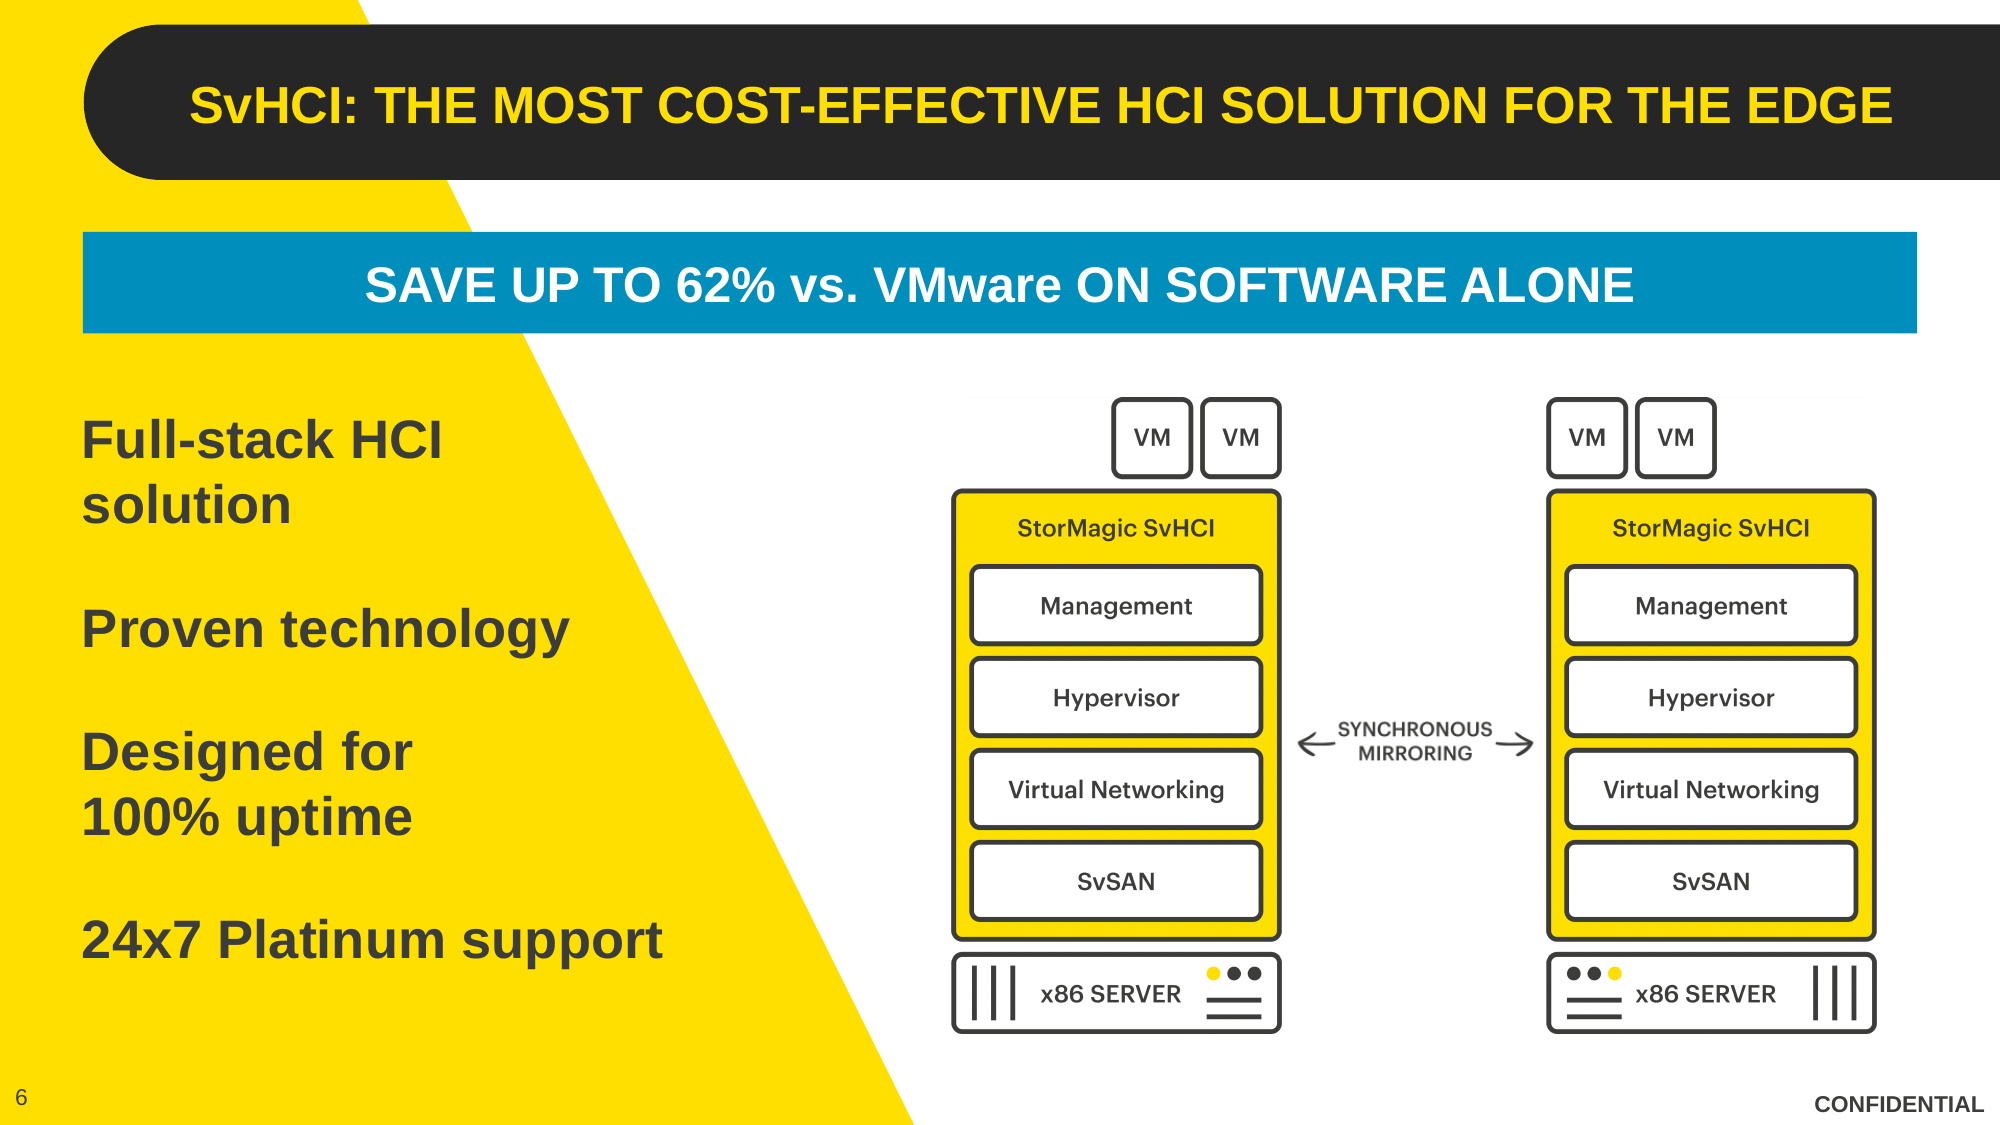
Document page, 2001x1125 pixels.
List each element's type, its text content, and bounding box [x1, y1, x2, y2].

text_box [950, 397, 1878, 1034]
text_box SAVE UP TO 62% vs. VMware ON SOFTWARE ALONE [920, 231, 1918, 334]
title SvHCI: THE MOST COST-EFFECTIVE HCI SOLUTION FOR THE EDGE [920, 24, 2000, 180]
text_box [0, 0, 916, 1125]
